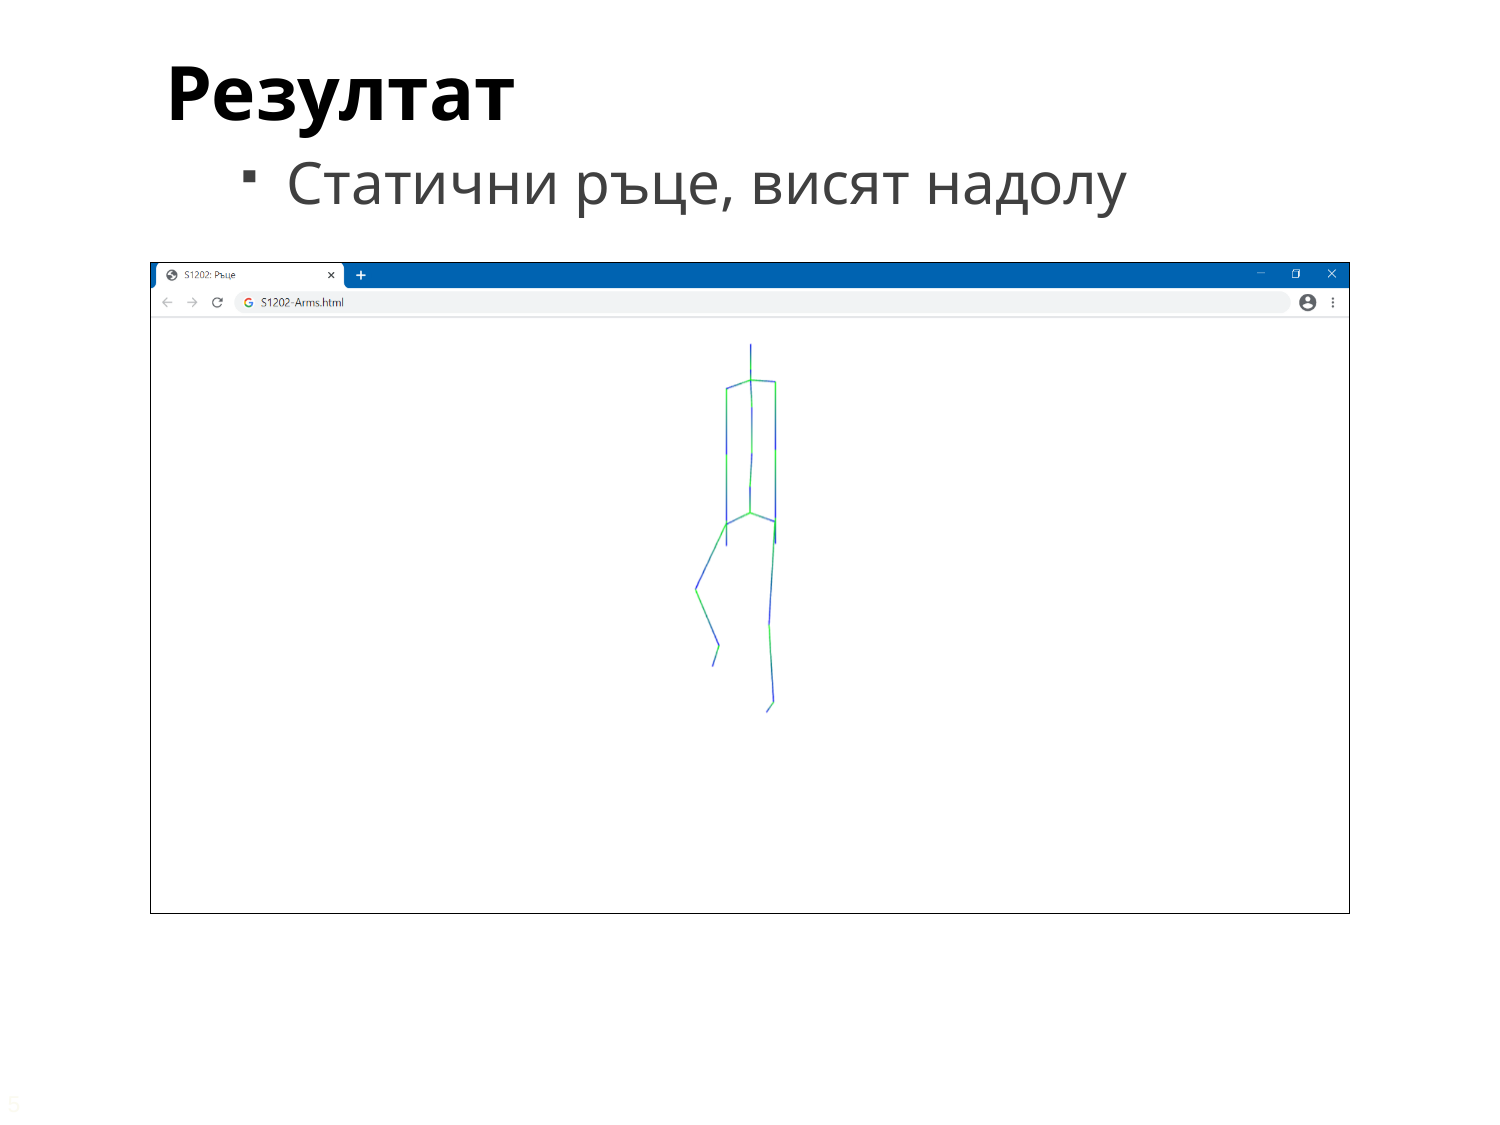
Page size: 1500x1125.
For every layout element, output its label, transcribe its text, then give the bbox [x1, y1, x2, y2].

list Резултат Статични ръце, висят надолу [150, 37, 1488, 1113]
picture [149, 262, 1351, 914]
